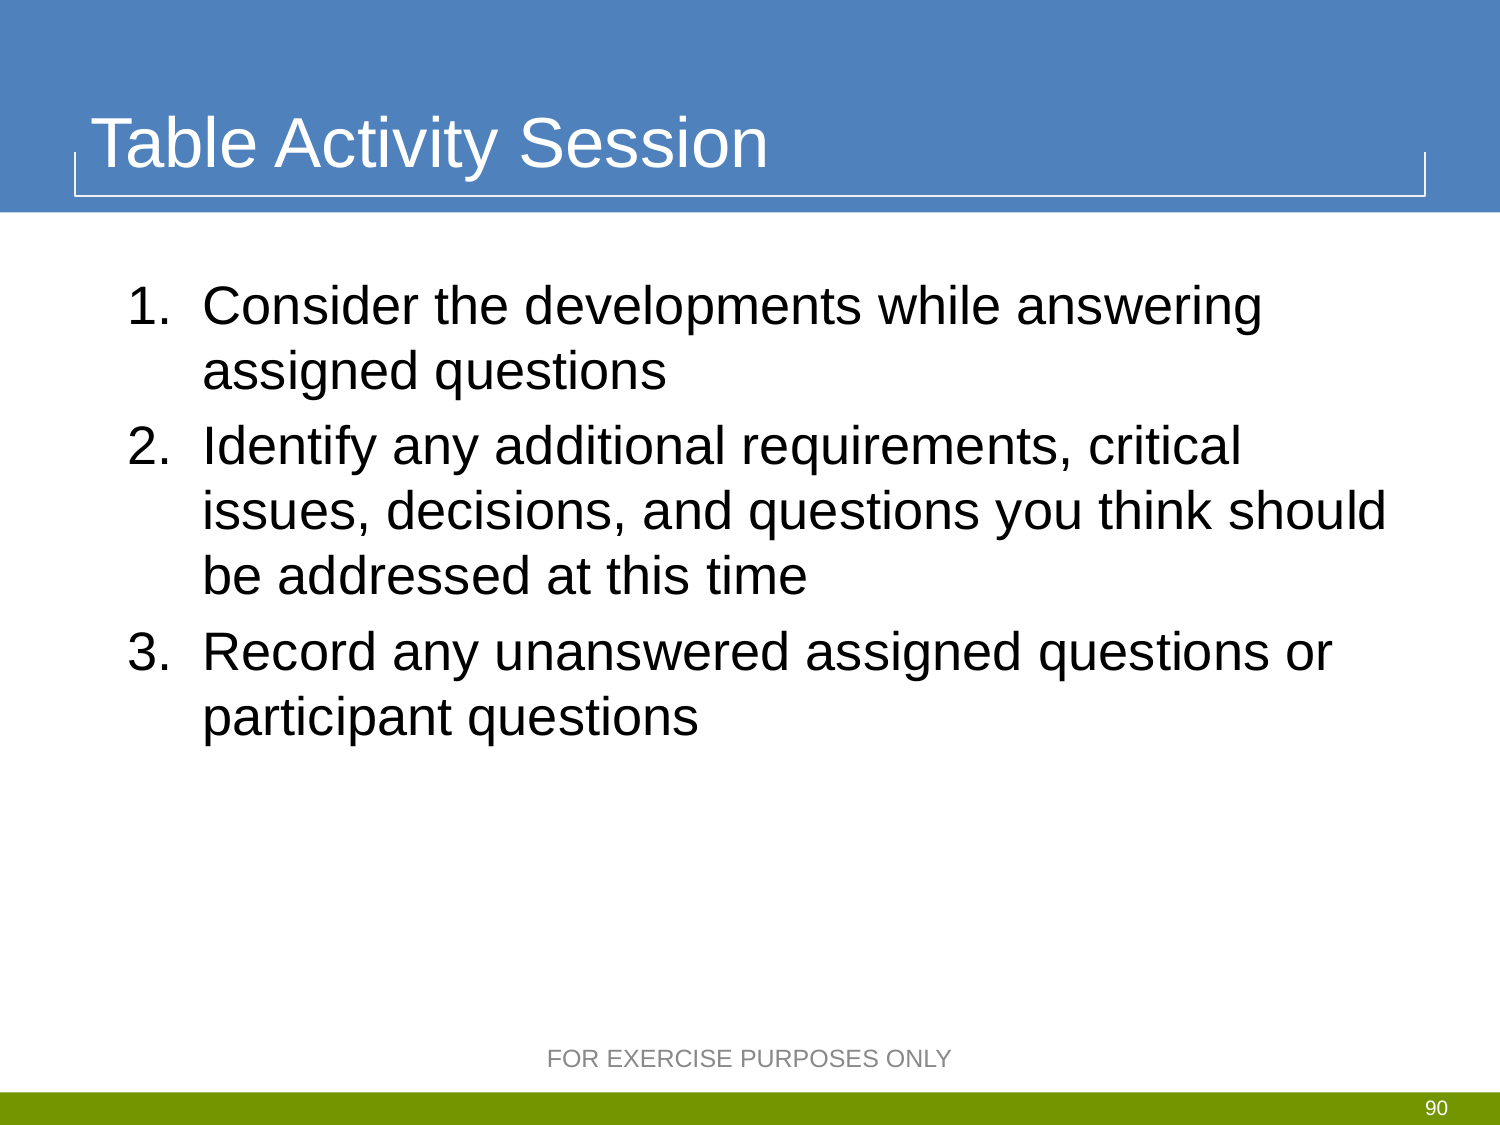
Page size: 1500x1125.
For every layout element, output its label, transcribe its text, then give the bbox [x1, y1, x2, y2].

footer FOR EXERCISE PURPOSES ONLY [512, 1042, 988, 1103]
list Consider the developments while answering assigned questions Identify any additional requirements, critical issues, decisions, and questions you think should be addressed at this time Record any unanswered assigned questions or participant questions [74, 262, 1426, 1006]
title Table Activity Session [74, 44, 1426, 233]
